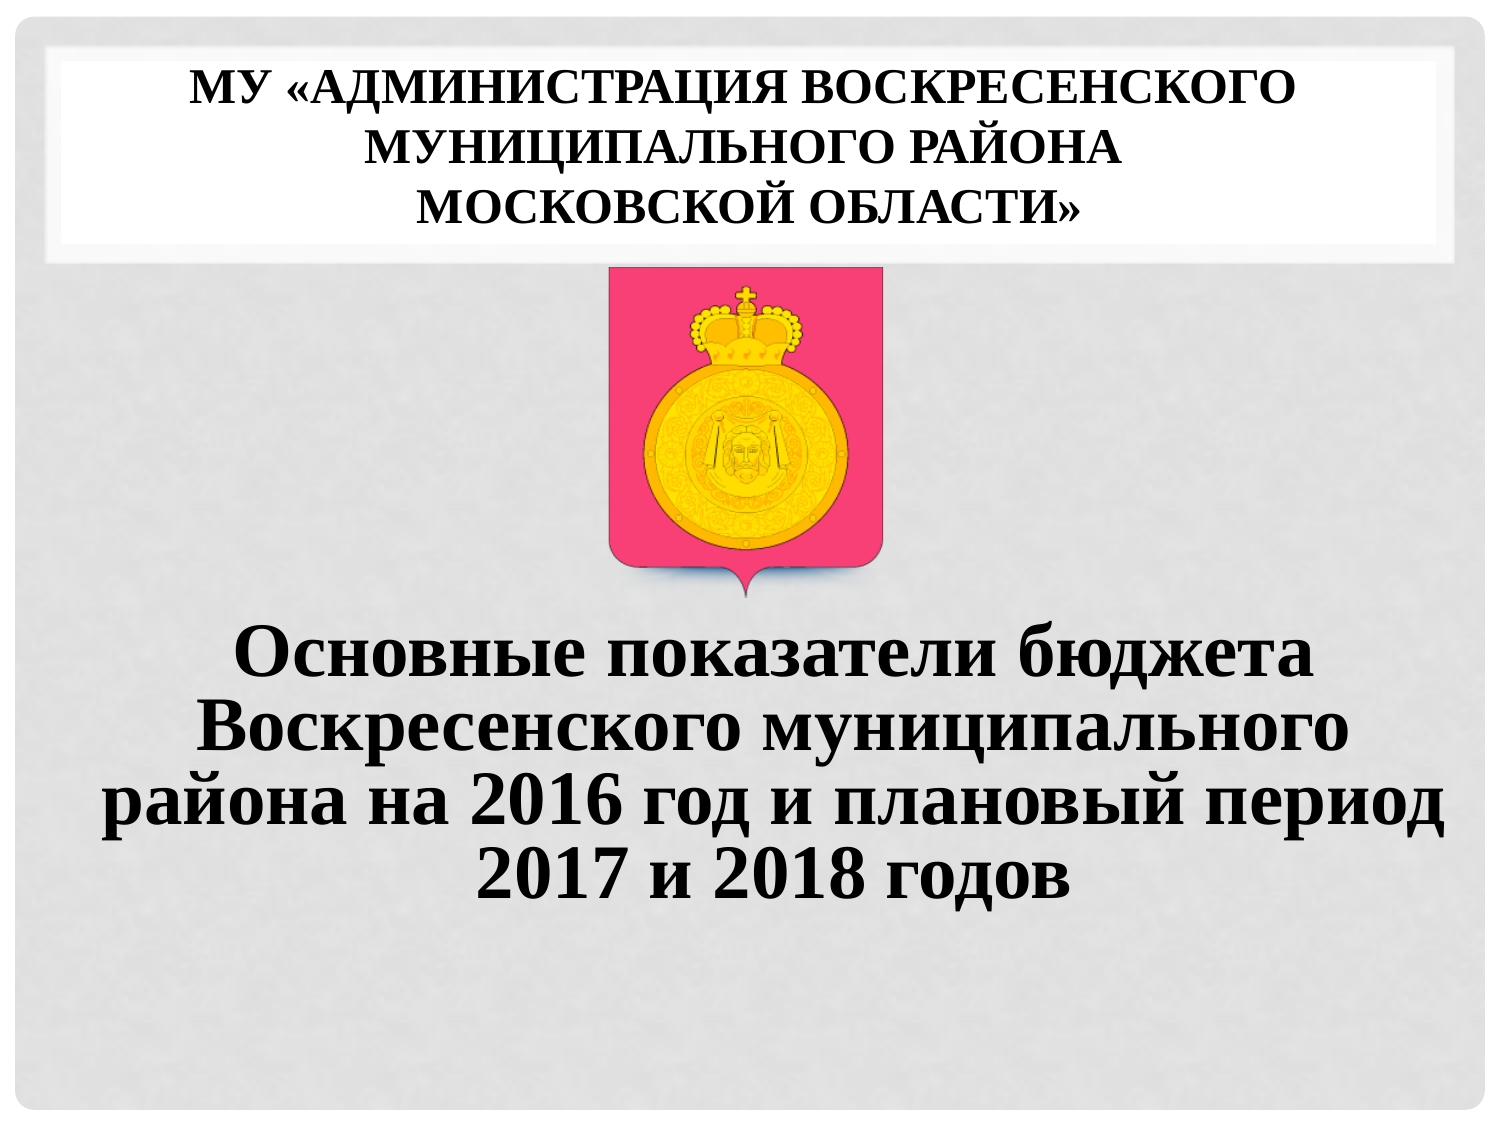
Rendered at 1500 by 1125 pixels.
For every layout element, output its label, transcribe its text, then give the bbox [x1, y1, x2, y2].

picture [600, 266, 892, 599]
list Основные показатели бюджета Воскресенского муниципального района на 2016 год и плановый период 2017 и 2018 годов [29, 609, 1500, 941]
title МУ «администрация Воскресенского муниципального района Московской области» [29, 42, 1471, 244]
